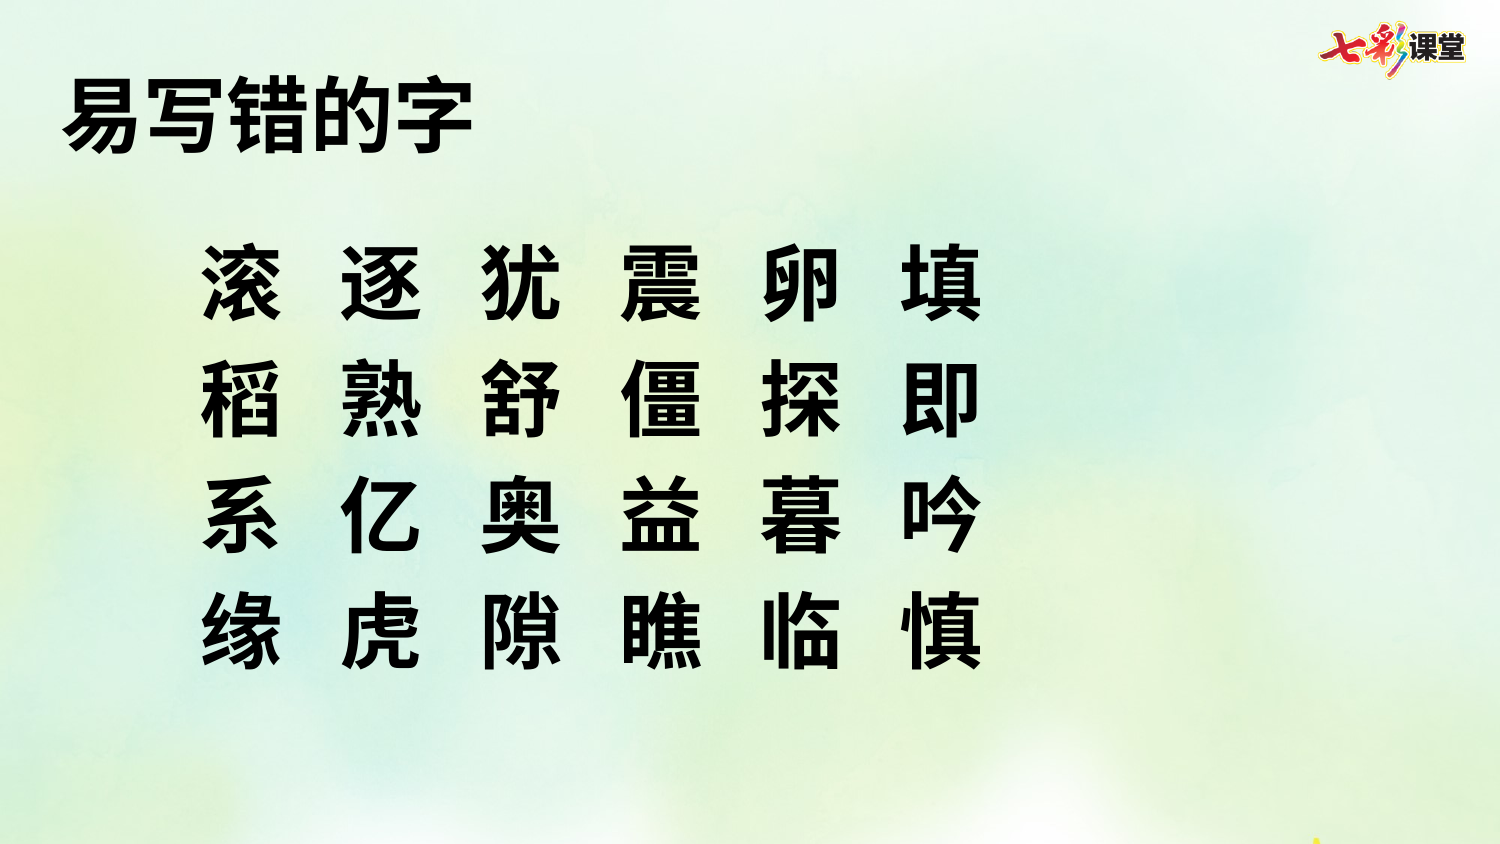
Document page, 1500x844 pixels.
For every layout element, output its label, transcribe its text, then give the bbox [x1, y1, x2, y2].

text_box 稻 熟 舒 僵 探 即 [184, 339, 1410, 455]
text_box 滚 逐 犹 震 卵 填 [184, 223, 1364, 339]
picture [0, 0, 1500, 844]
text_box 系 亿 奥 益 暮 吟 [184, 455, 1355, 571]
text_box 缘 虎 隙 瞧 临 慎 [184, 571, 1500, 687]
text_box 易写错的字 [45, 55, 538, 171]
